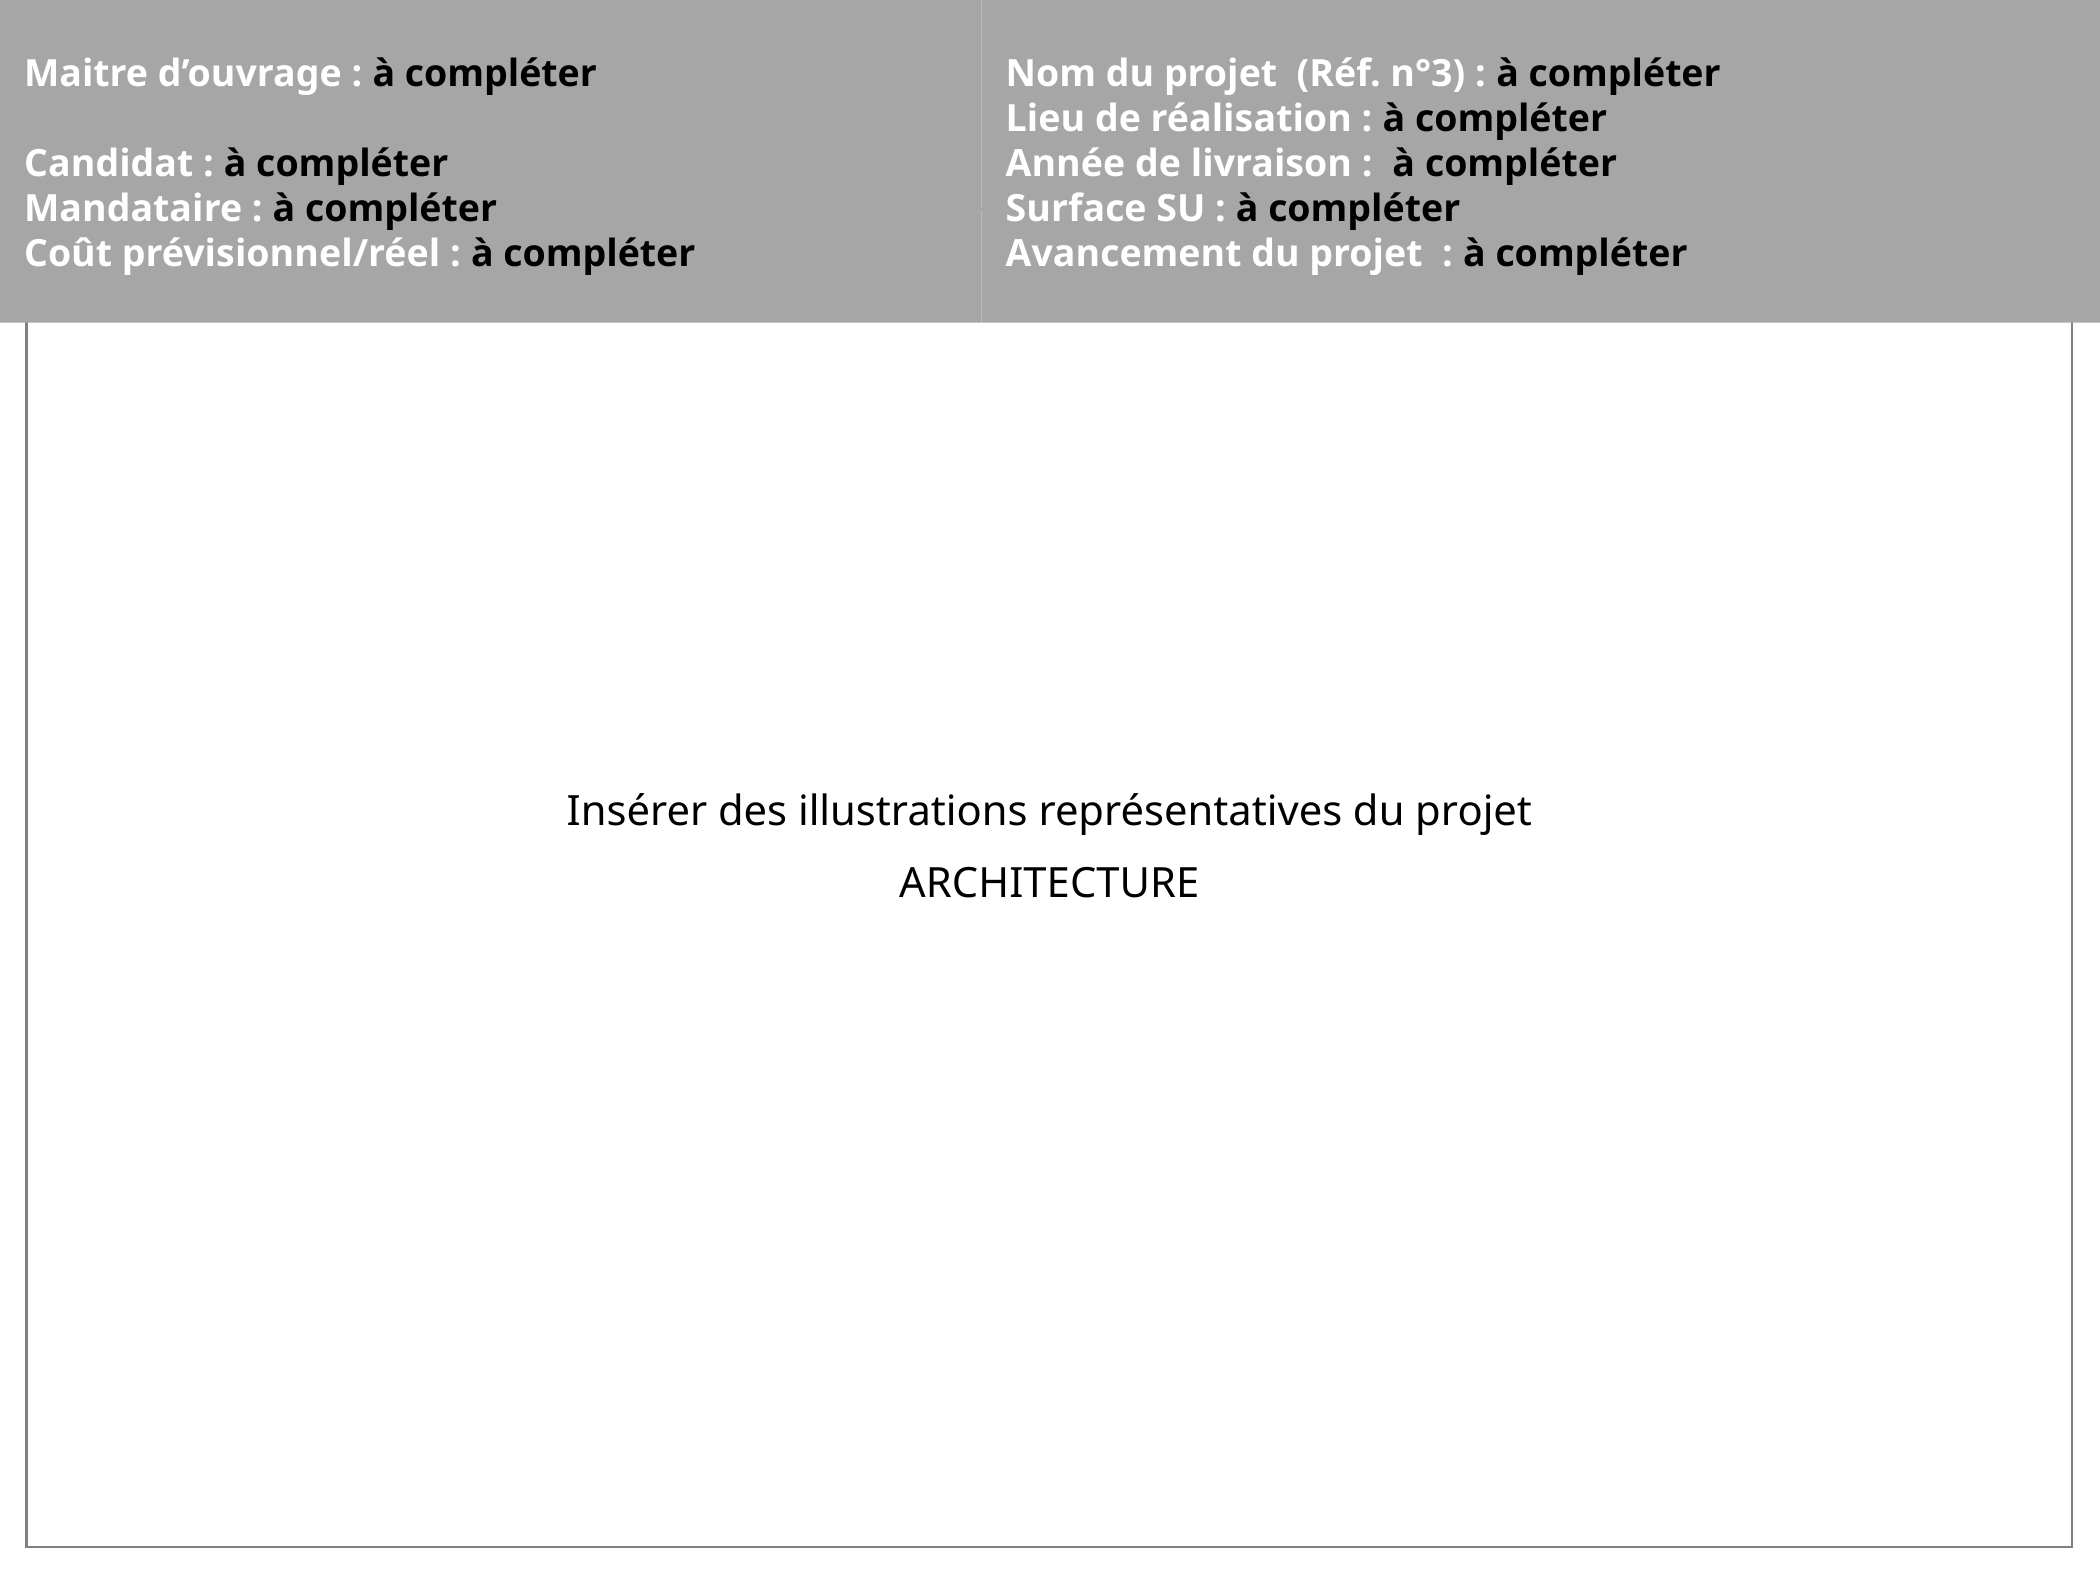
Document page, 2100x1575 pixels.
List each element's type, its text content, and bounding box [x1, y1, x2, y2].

text_box Nom du projet (Réf. n°3) : à compléter Lieu de réalisation : à compléter Année de livraison : à compléter Surface SU : à compléter Avancement du projet : à compléter [982, 0, 2100, 324]
text_box Insérer des illustrations représentatives du projet ARCHITECTURE [524, 784, 1575, 914]
text_box [25, 324, 2073, 1548]
text_box Maitre d’ouvrage : à compléter Candidat : à compléter Mandataire : à compléter Coût prévisionnel/réel : à compléter [0, 0, 982, 324]
